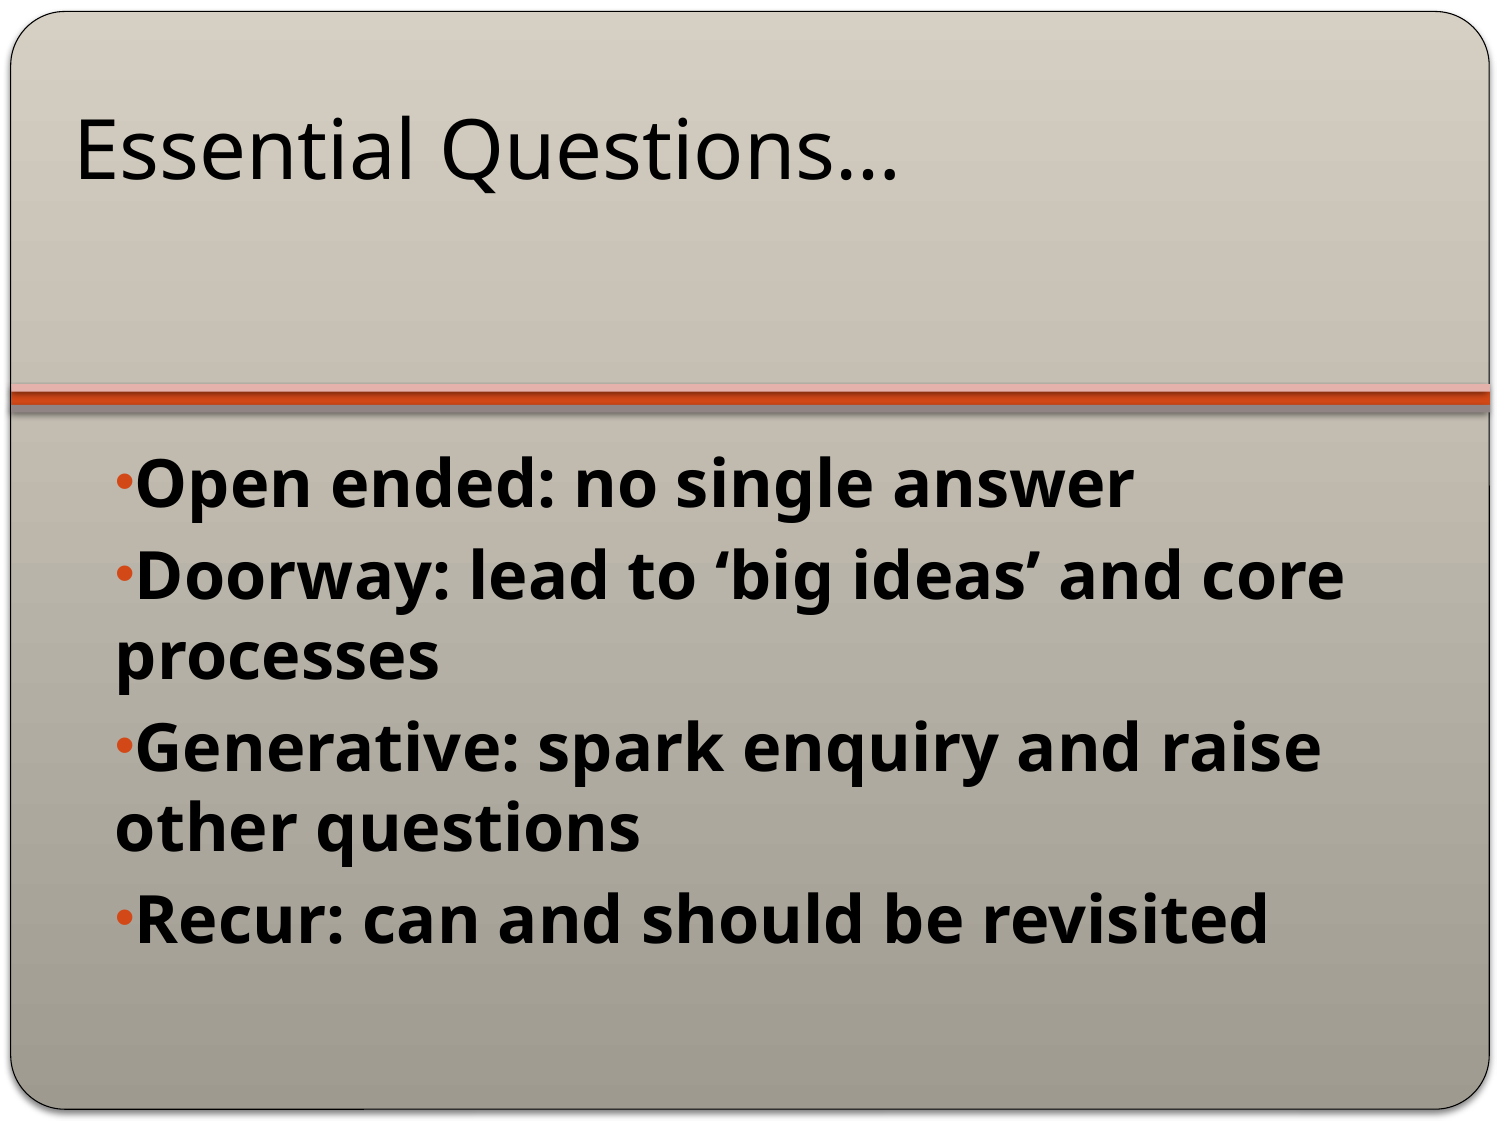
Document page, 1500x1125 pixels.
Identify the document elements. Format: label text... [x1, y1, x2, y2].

list Open ended: no single answer Doorway: lead to ‘big ideas’ and core processes Generative: spark enquiry and raise other questions Recur: can and should be revisited [100, 433, 1500, 1090]
title Essential Questions… [58, 83, 1500, 212]
